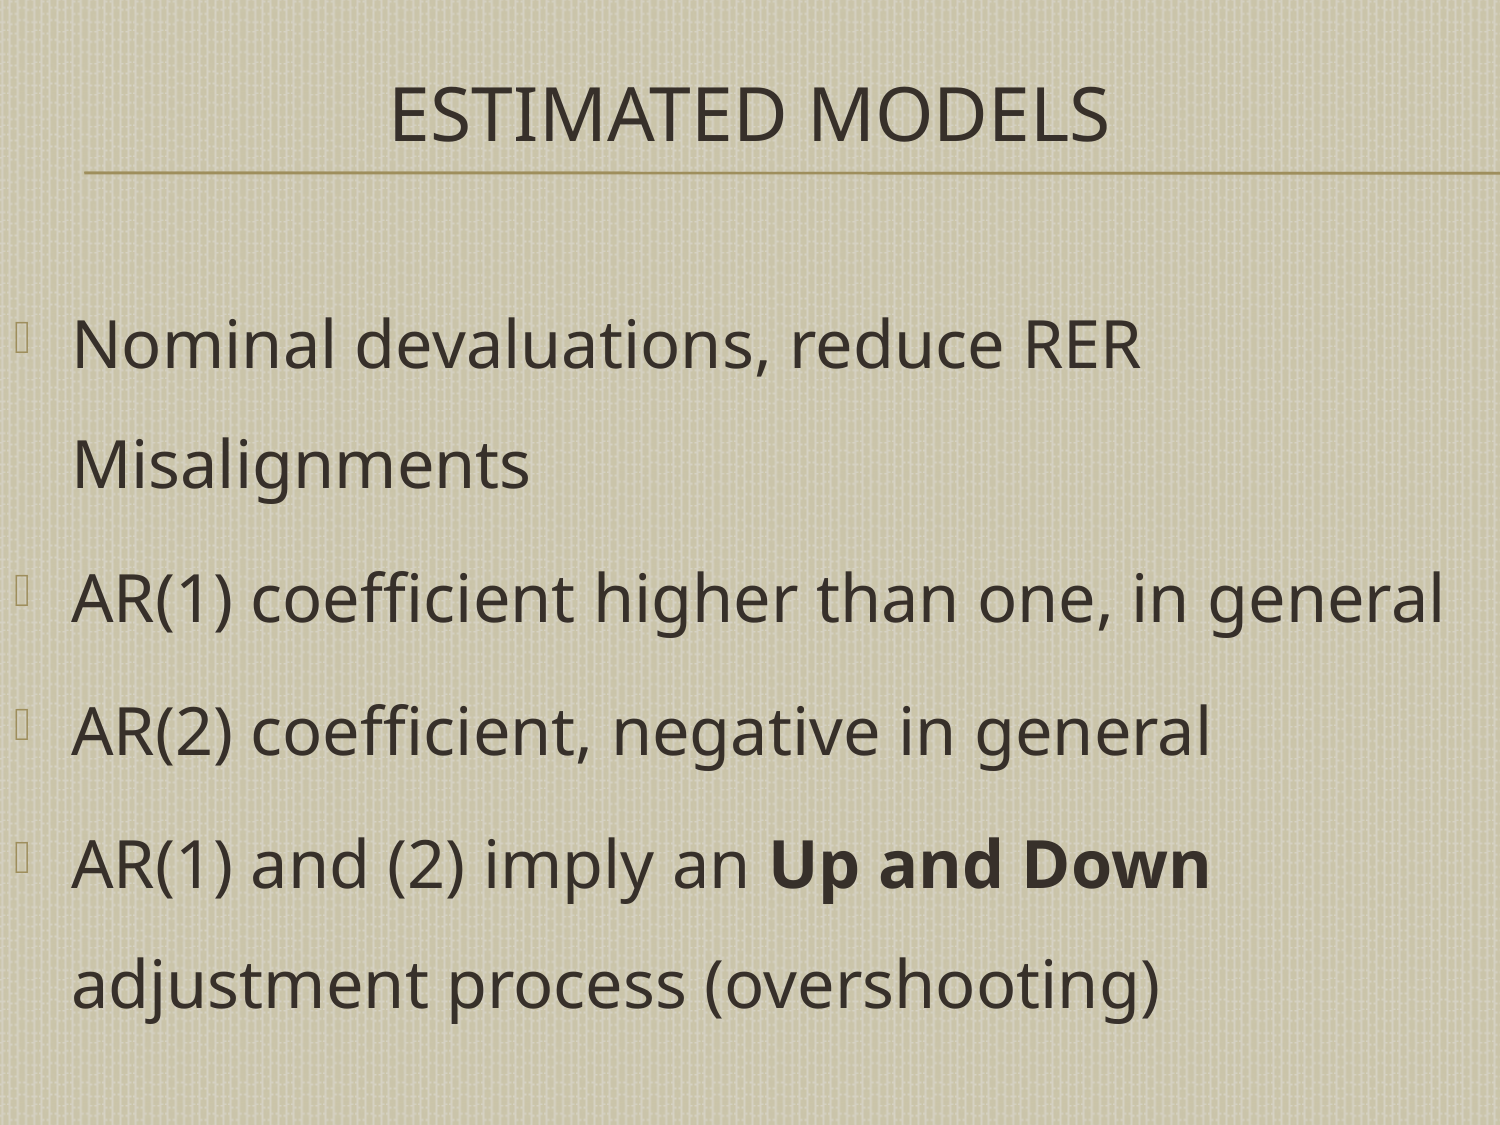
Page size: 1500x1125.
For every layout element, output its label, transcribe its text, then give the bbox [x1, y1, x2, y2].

list Nominal devaluations, reduce RER Misalignments AR(1) coefficient higher than one, in general AR(2) coefficient, negative in general AR(1) and (2) imply an Up and Down adjustment process (overshooting) [0, 254, 1500, 998]
title Estimated models [0, 42, 1500, 181]
